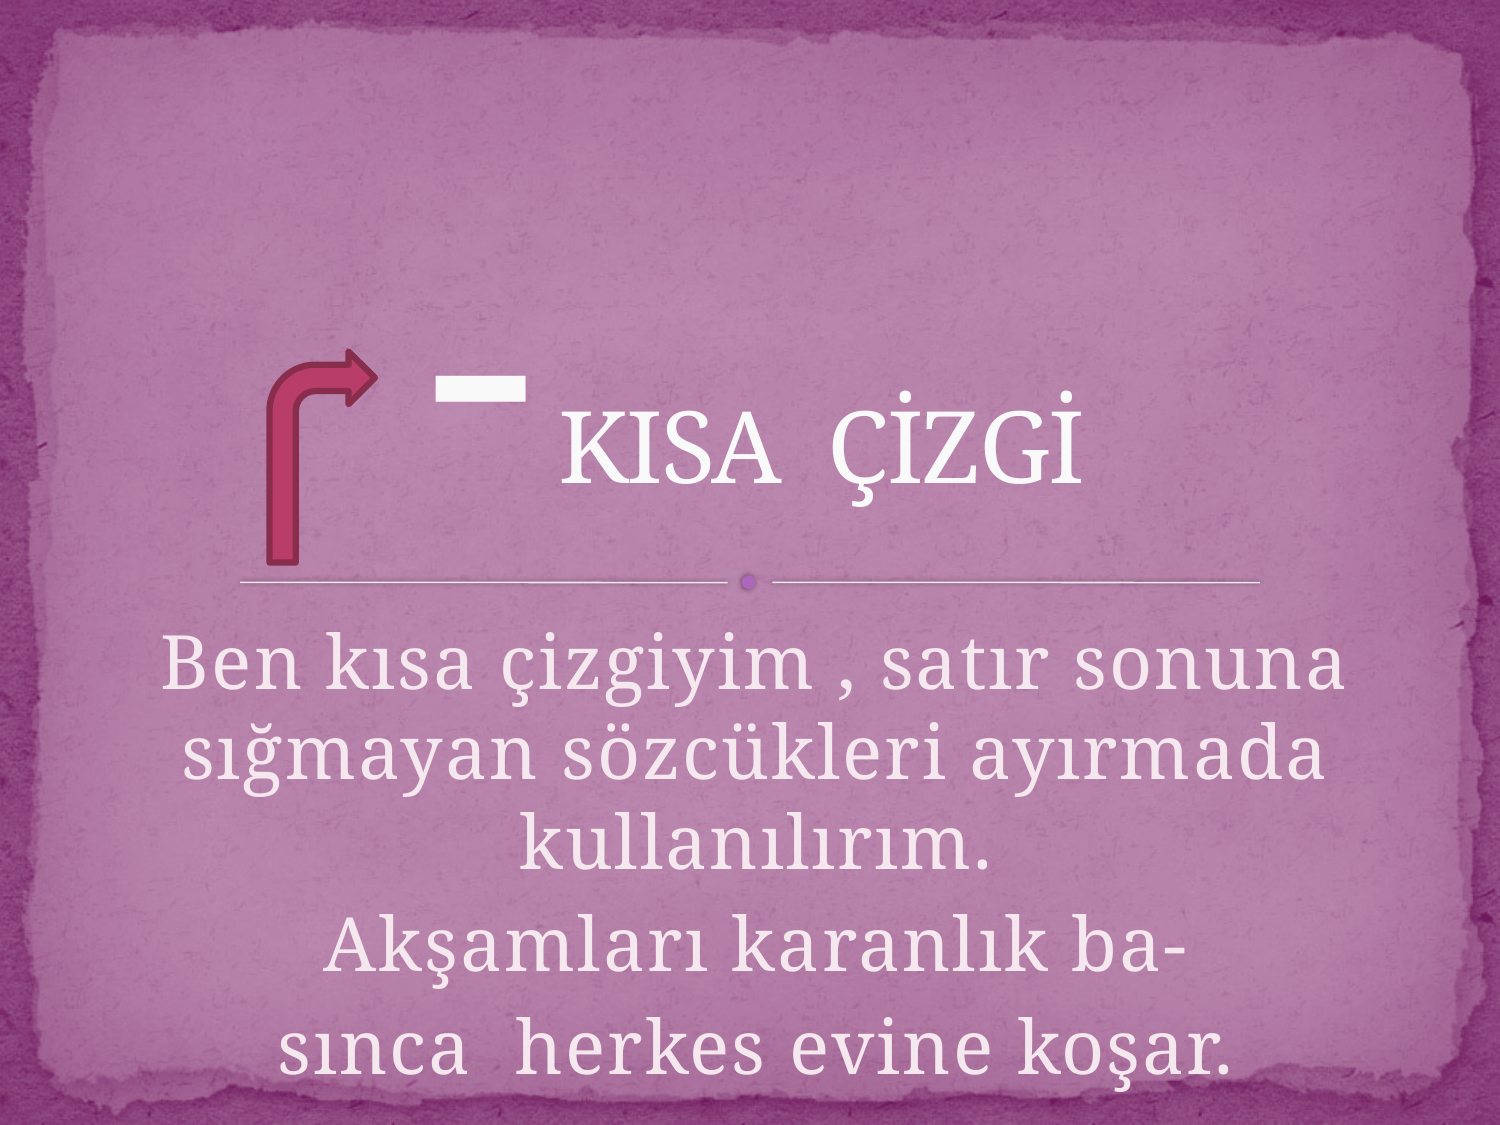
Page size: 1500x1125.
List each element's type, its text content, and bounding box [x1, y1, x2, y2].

text_box [266, 348, 379, 566]
subtitle Ben kısa çizgiyim , satır sonuna sığmayan sözcükleri ayırmada kullanılırım. Akşamları karanlık ba- sınca herkes evine koşar. [75, 606, 1438, 1125]
title - KISA ÇİZGİ [74, 235, 1438, 561]
